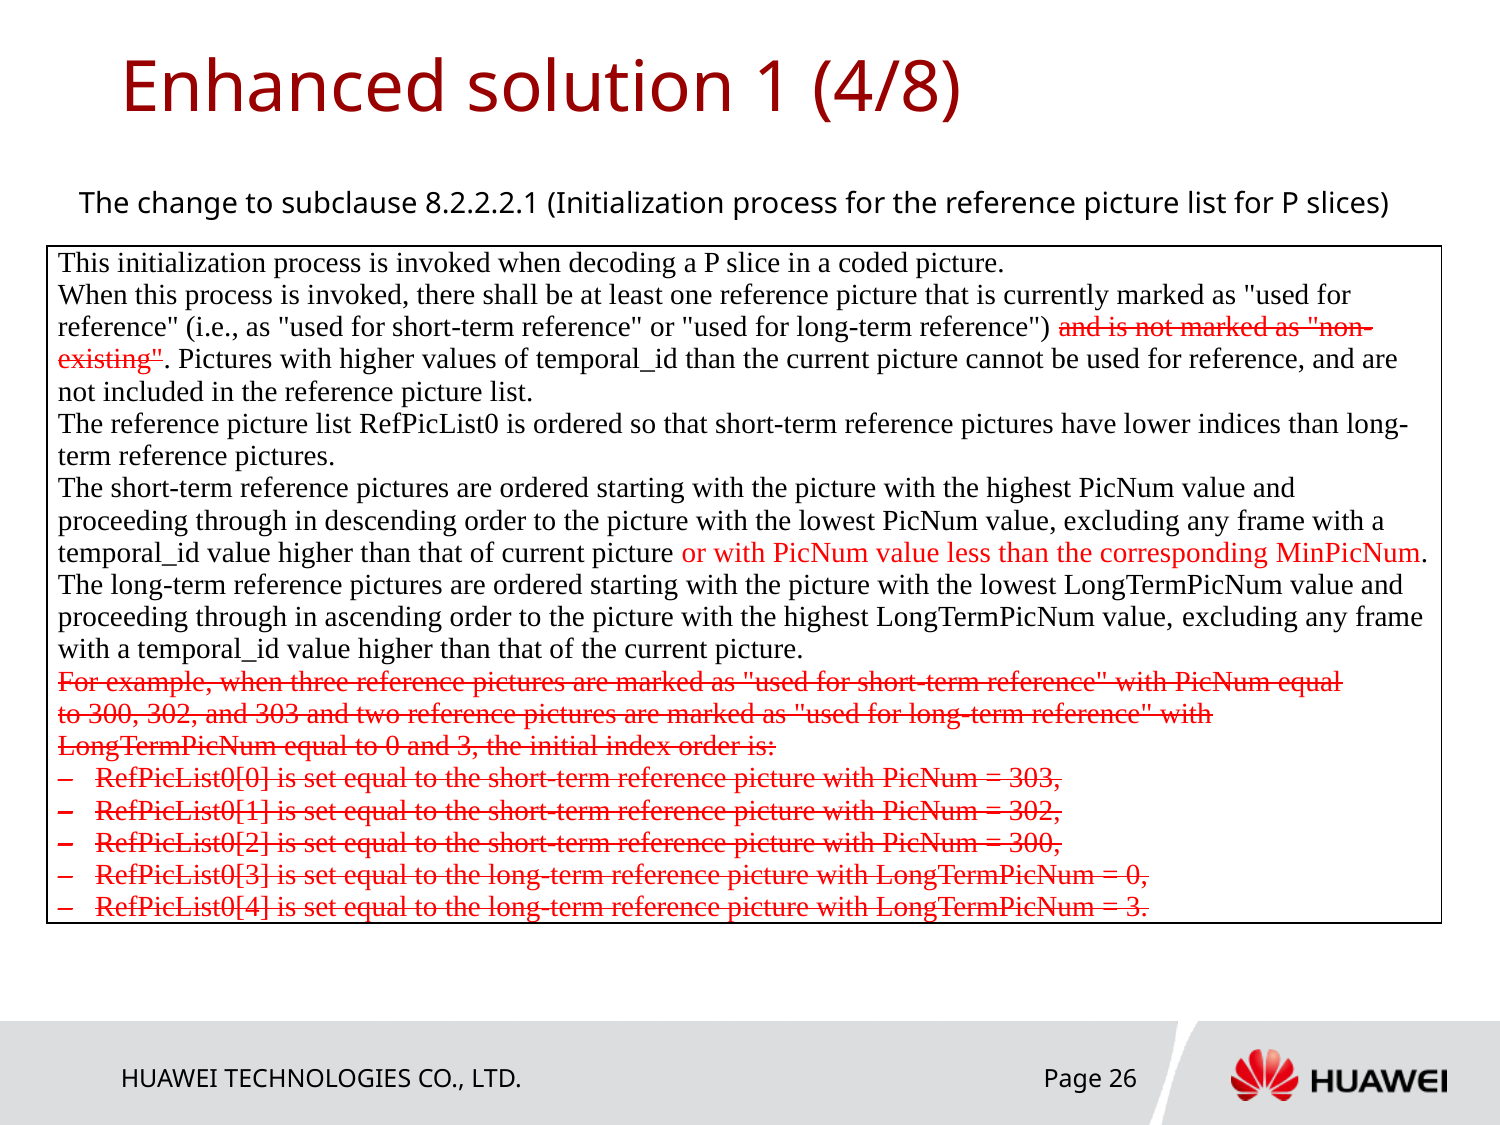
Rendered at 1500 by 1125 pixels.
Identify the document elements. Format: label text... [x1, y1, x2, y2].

list The change to subclause 8.2.2.2.1 (Initialization process for the reference picture list for P slices) [0, 163, 1442, 1020]
table_header This initialization process is invoked when decoding a P slice in a coded picture. When this process is invoked, there shall be at least one reference picture that is currently marked as "used for reference" (i.e., as "used for short-term reference" or "used for long-term reference") and is not marked as "non-existing". Pictures with higher values of temporal_id than the current picture cannot be used for reference, and are not included in the reference picture list. The reference picture list RefPicList0 is ordered so that short-term reference pictures have lower indices than long-term reference pictures. The short-term reference pictures are ordered starting with the picture with the highest PicNum value and proceeding through in descending order to the picture with the lowest PicNum value, excluding any frame with a temporal_id value higher than that of current picture or with PicNum value less than the corresponding MinPicNum. The long-term reference pictures are ordered starting with the picture with the lowest LongTermPicNum value and proceeding through in ascending order to the picture with the highest LongTermPicNum value, excluding any frame with a temporal_id value higher than that of the current picture. For example, when three reference pictures are marked as "used for short-term reference" with PicNum equal to 300, 302, and 303 and two reference pictures are marked as "used for long-term reference" with LongTermPicNum equal to 0 and 3, the initial index order is: – RefPicList0[0] is set equal to the short-term reference picture with PicNum = 303, – RefPicList0[1] is set equal to the short-term reference picture with PicNum = 302, – RefPicList0[2] is set equal to the short-term reference picture with PicNum = 300, – RefPicList0[3] is set equal to the long-term reference picture with LongTermPicNum = 0, – RefPicList0[4] is set equal to the long-term reference picture with LongTermPicNum = 3. [48, 247, 1441, 922]
slide_number Page 26 [1043, 1064, 1388, 1125]
picture [0, 1021, 1500, 1125]
title Enhanced solution 1 (4/8) [106, 11, 1378, 155]
